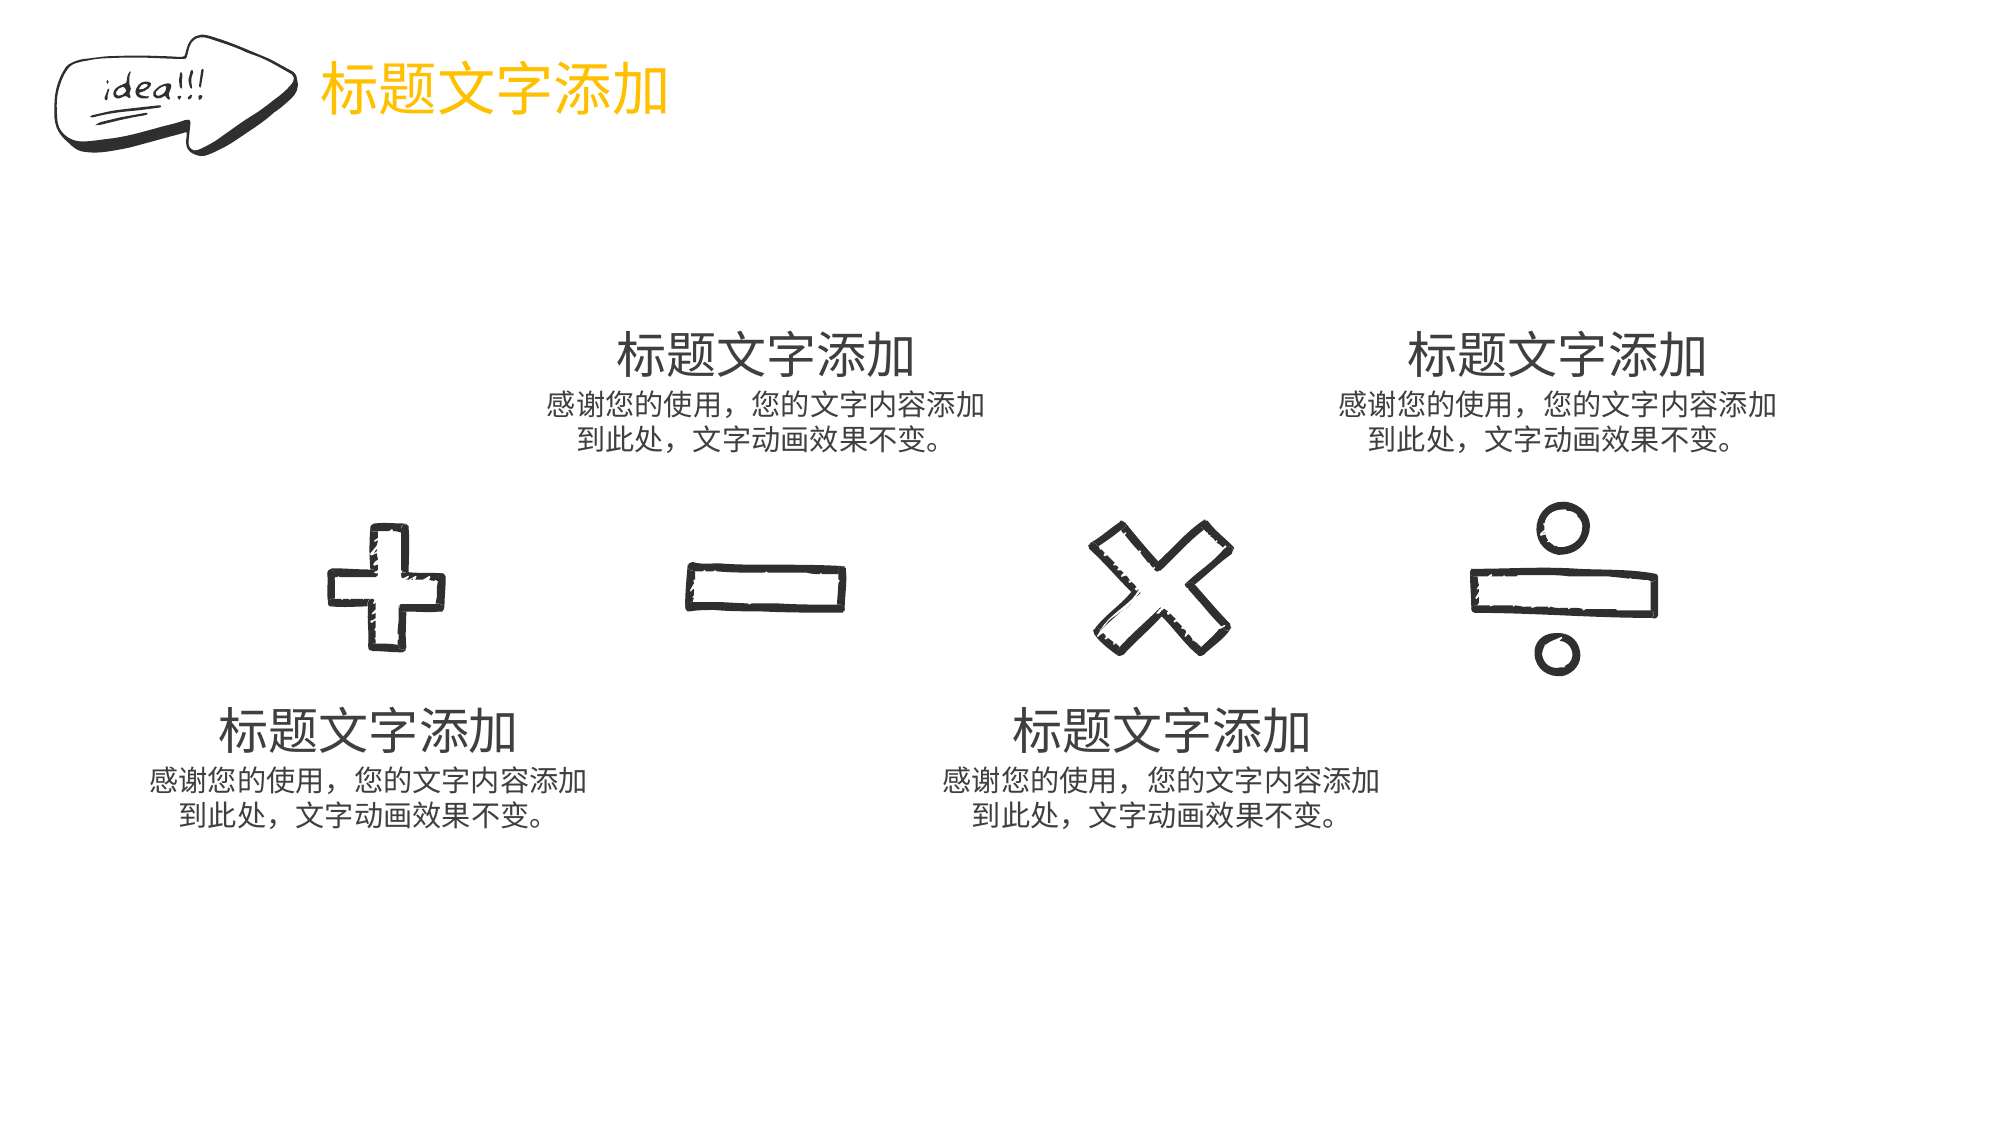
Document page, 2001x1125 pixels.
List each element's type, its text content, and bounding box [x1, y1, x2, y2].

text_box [1317, 315, 1799, 465]
text_box [54, 34, 298, 157]
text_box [921, 691, 1403, 841]
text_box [1088, 519, 1235, 656]
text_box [683, 562, 848, 613]
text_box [325, 522, 446, 653]
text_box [128, 691, 610, 841]
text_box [525, 315, 1007, 465]
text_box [1468, 498, 1659, 678]
text_box 标题文字添加 [306, 44, 749, 130]
